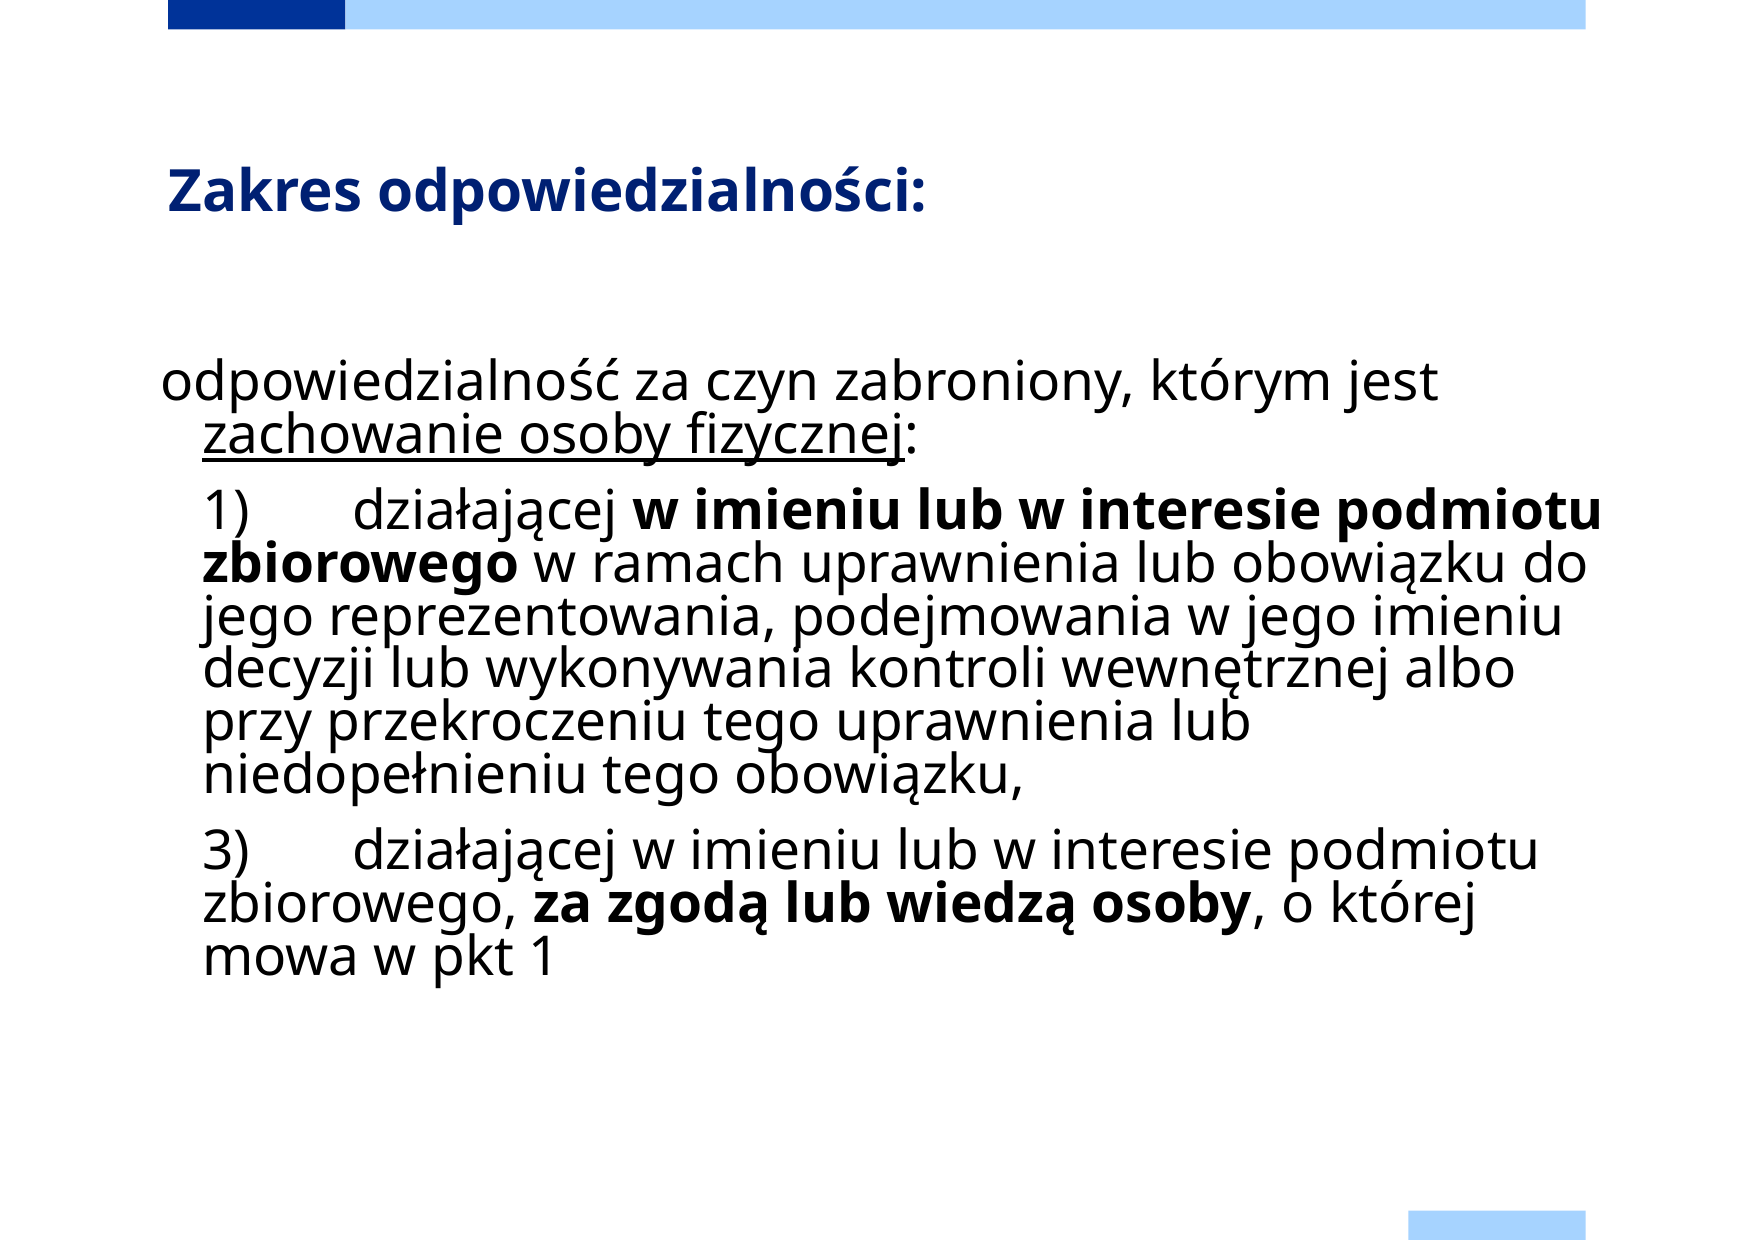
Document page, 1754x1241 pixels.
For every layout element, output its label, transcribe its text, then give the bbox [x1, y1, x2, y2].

list odpowiedzialność za czyn zabroniony, którym jest zachowanie osoby fizycznej: 1) działającej w imieniu lub w interesie podmiotu zbiorowego w ramach uprawnienia lub obowiązku do jego reprezentowania, podejmowania w jego imieniu decyzji lub wykonywania kontroli wewnętrznej albo przy przekroczeniu tego uprawnienia lub niedopełnieniu tego obowiązku, 3) działającej w imieniu lub w interesie podmiotu zbiorowego, za zgodą lub wiedzą osoby, o której mowa w pkt 1 [160, 358, 1608, 1167]
title Zakres odpowiedzialności: [168, 147, 1586, 325]
